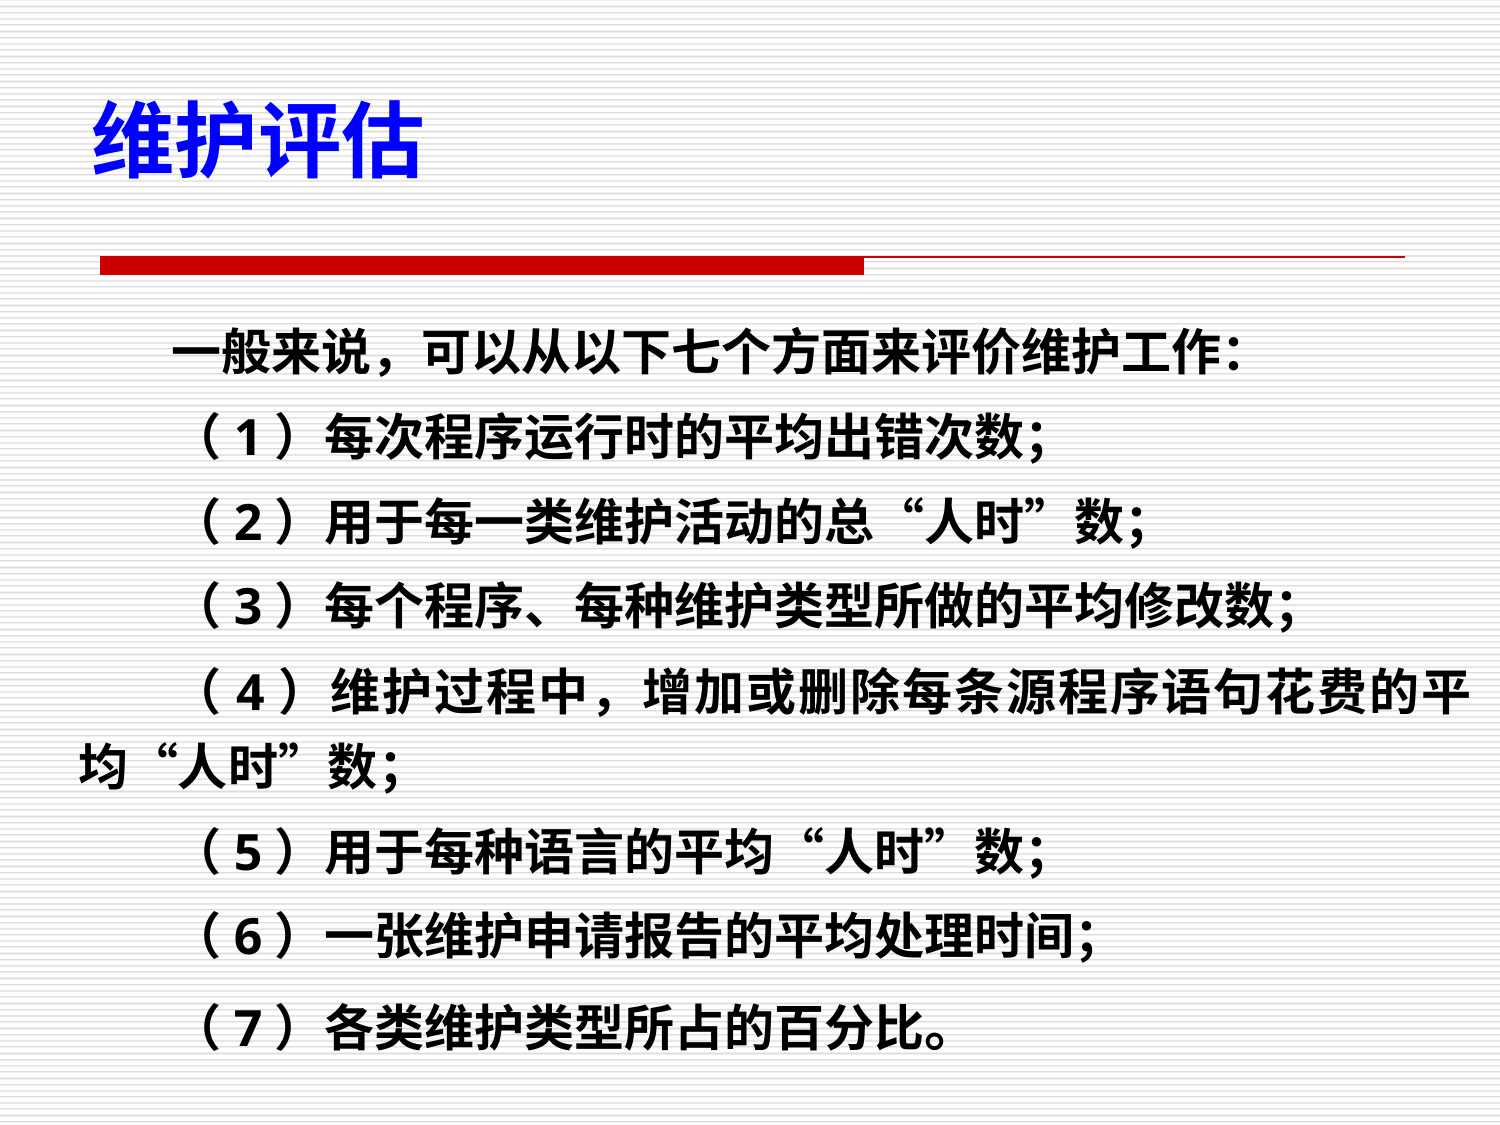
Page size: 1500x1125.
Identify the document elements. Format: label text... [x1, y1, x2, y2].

text_box 维护评估 [76, 75, 1415, 201]
text_box 一般来说，可以从以下七个方面来评价维护工作： （1）每次程序运行时的平均出错次数； （2）用于每一类维护活动的总“人时”数； （3）每个程序、每种维护类型所做的平均修改数； （4）维护过程中，增加或删除每条源程序语句花费的平均“人时”数； （5）用于每种语言的平均“人时”数； （6）一张维护申请报告的平均处理时间； （7）各类维护类型所占的百分比。 [63, 297, 1487, 1065]
picture [0, 0, 1500, 1125]
